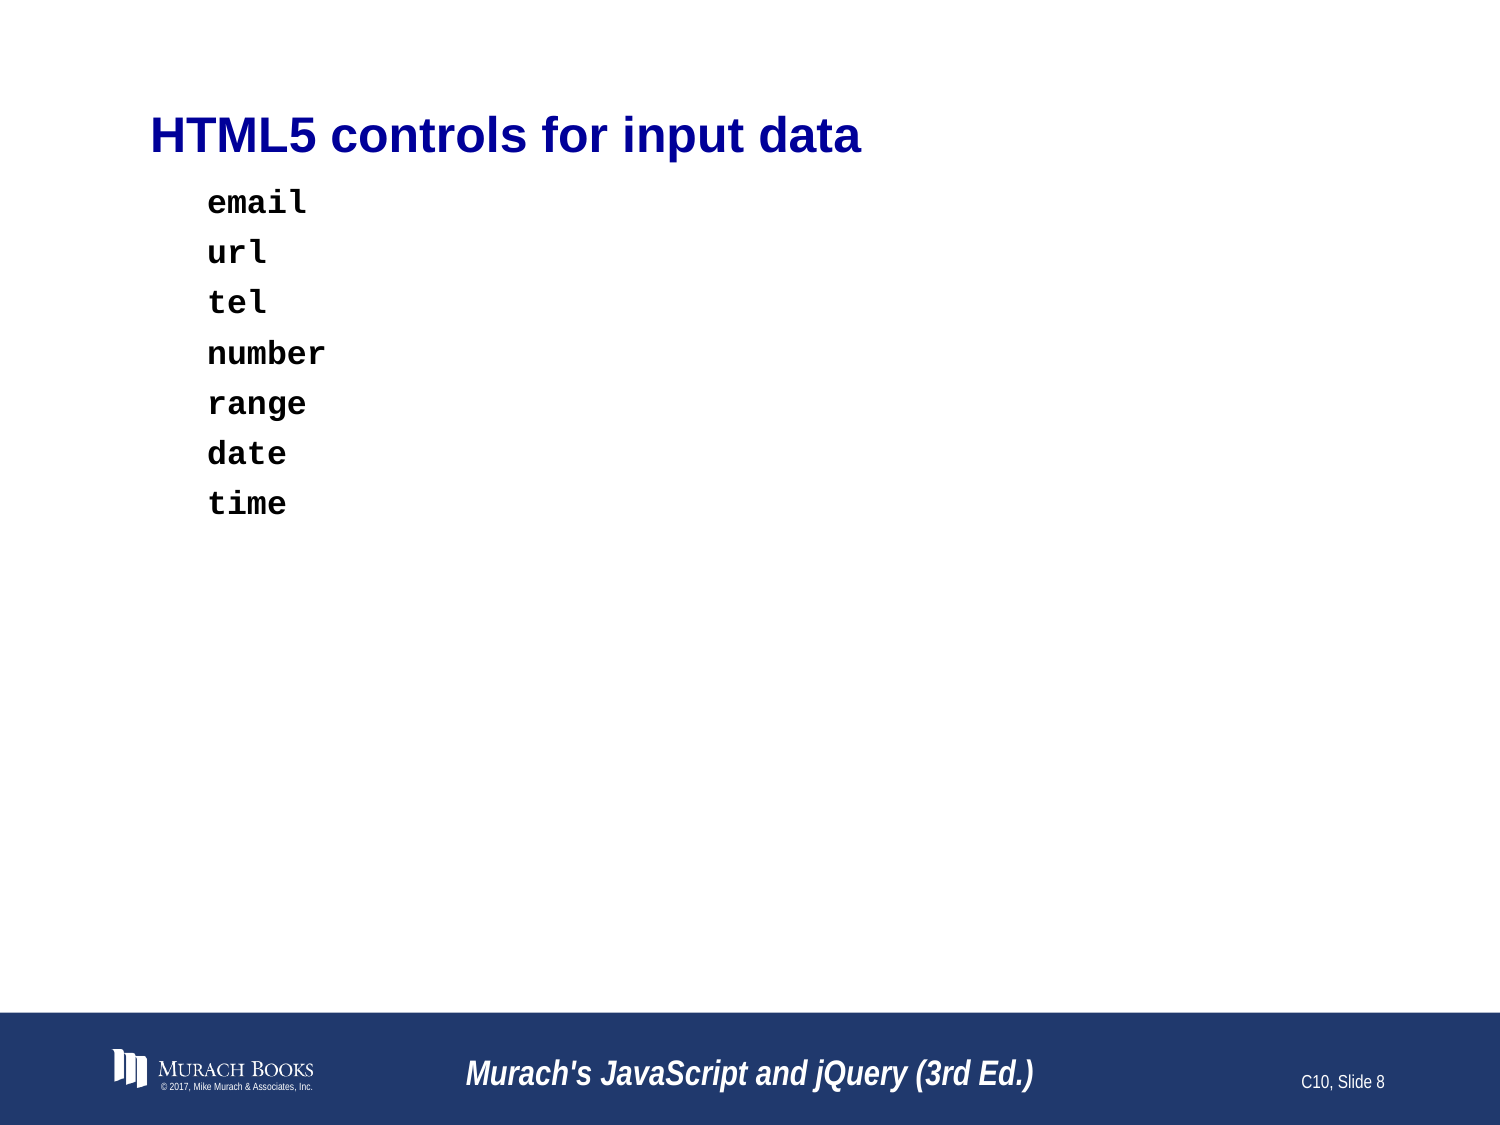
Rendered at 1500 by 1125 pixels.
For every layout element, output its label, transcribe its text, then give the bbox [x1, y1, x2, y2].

title HTML5 controls for input data [150, 102, 1350, 164]
slide_number C10, Slide 8 [1087, 1025, 1400, 1100]
slide_number Murach's JavaScript and jQuery (3rd Ed.) [463, 1025, 1050, 1100]
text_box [149, 185, 1348, 538]
footer © 2017, Mike Murach & Associates, Inc. [12, 1025, 463, 1100]
